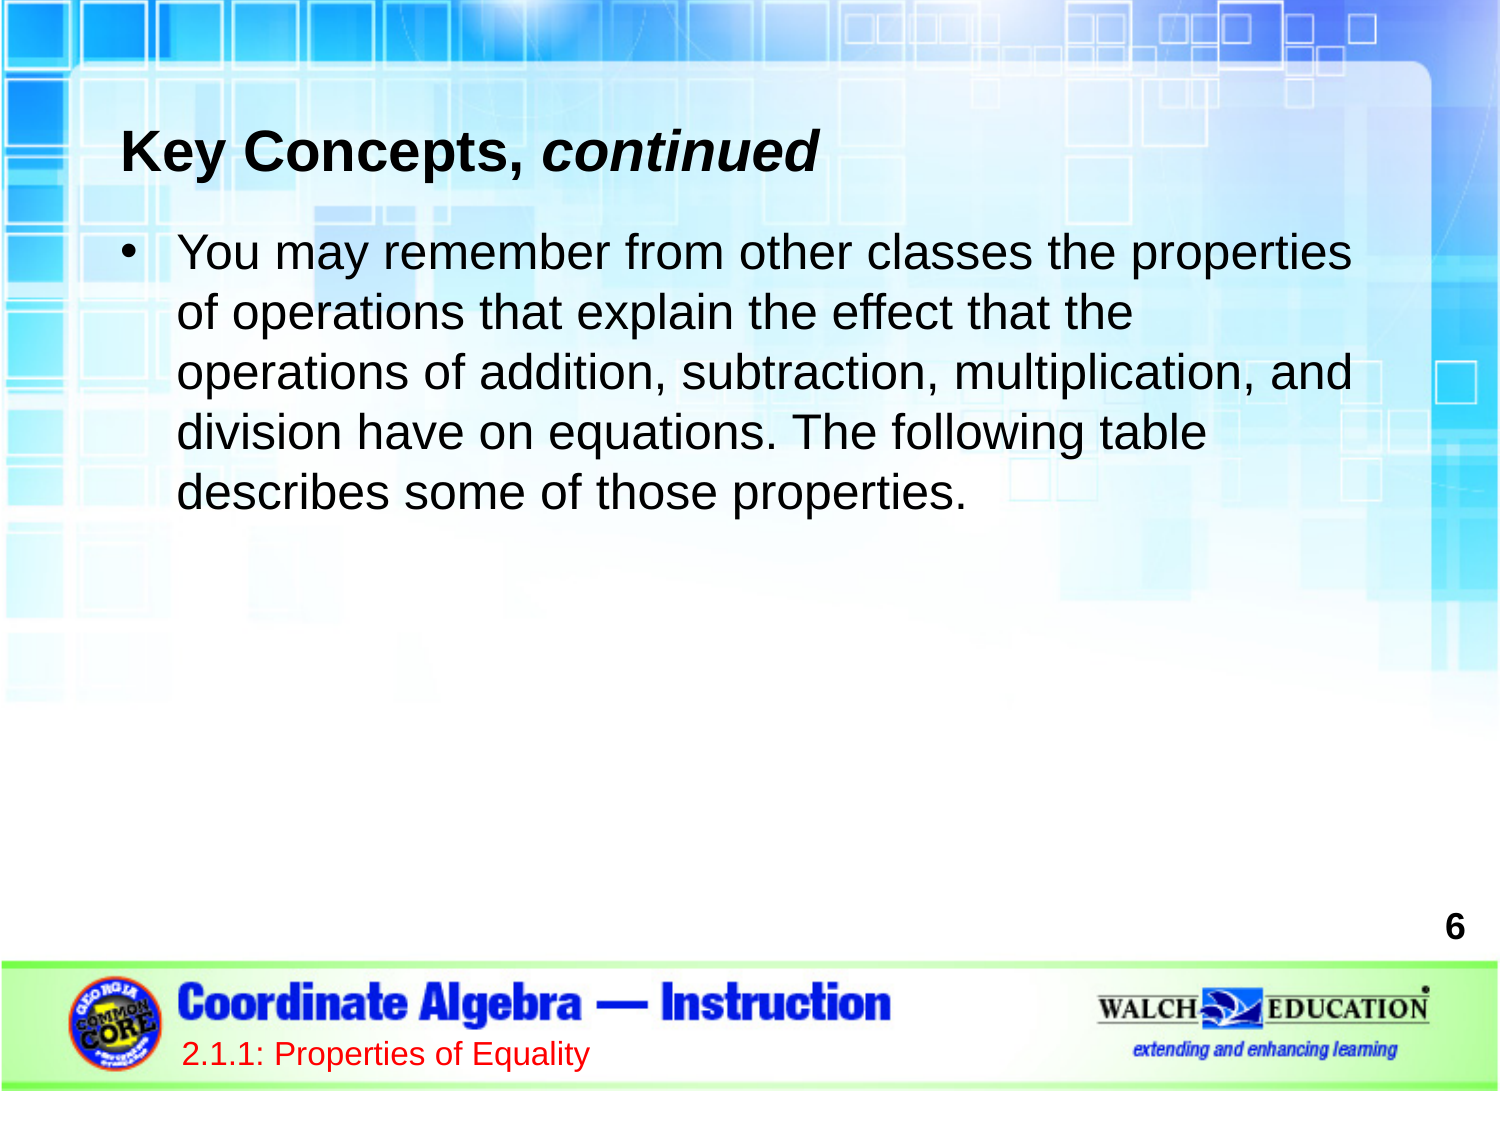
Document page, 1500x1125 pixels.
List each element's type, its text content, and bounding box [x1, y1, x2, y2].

picture [1, 0, 1500, 1091]
slide_number 6 [1361, 901, 1481, 949]
list 2.1.1: Properties of Equality [166, 1024, 1074, 1068]
subtitle Key Concepts, continued You may remember from other classes the properties of operations that explain the effect that the operations of addition, subtraction, multiplication, and division have on equations. The following table describes some of those properties. [105, 105, 1394, 925]
